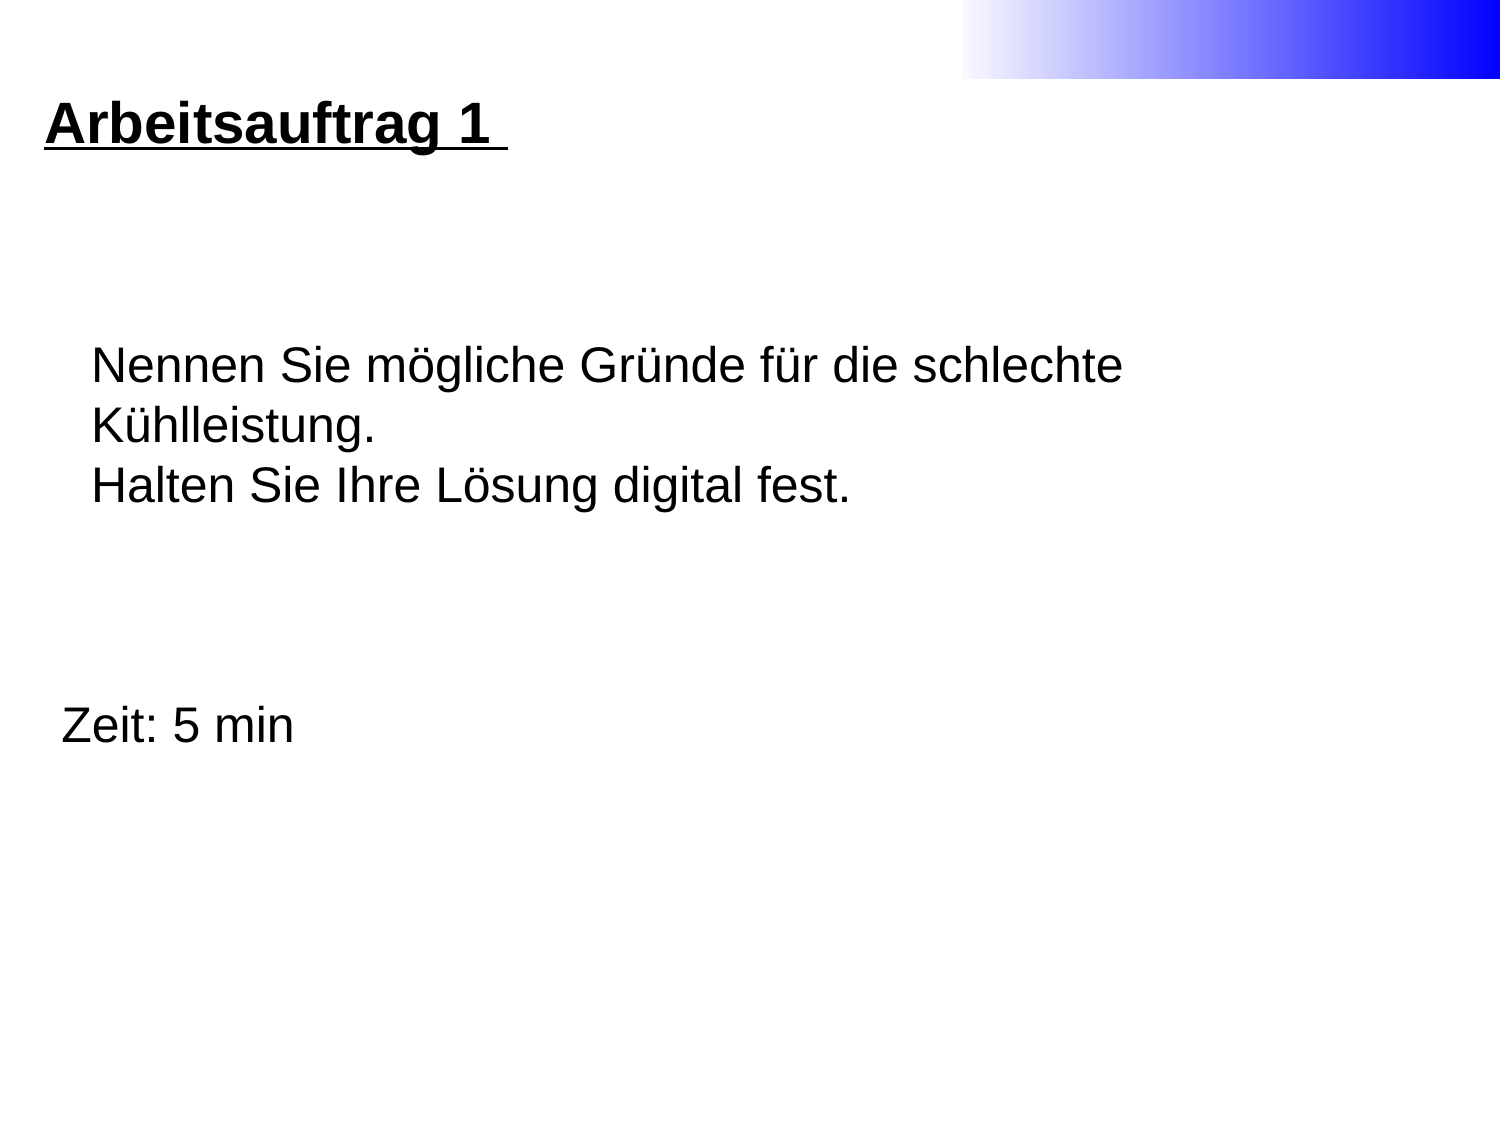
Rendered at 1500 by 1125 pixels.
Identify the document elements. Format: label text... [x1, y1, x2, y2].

text_box Arbeitsauftrag 1 [29, 78, 1176, 233]
text_box Nennen Sie mögliche Gründe für die schlechte Kühlleistung. Halten Sie Ihre Lösung digital fest. Zeit: 5 min [46, 324, 1417, 880]
